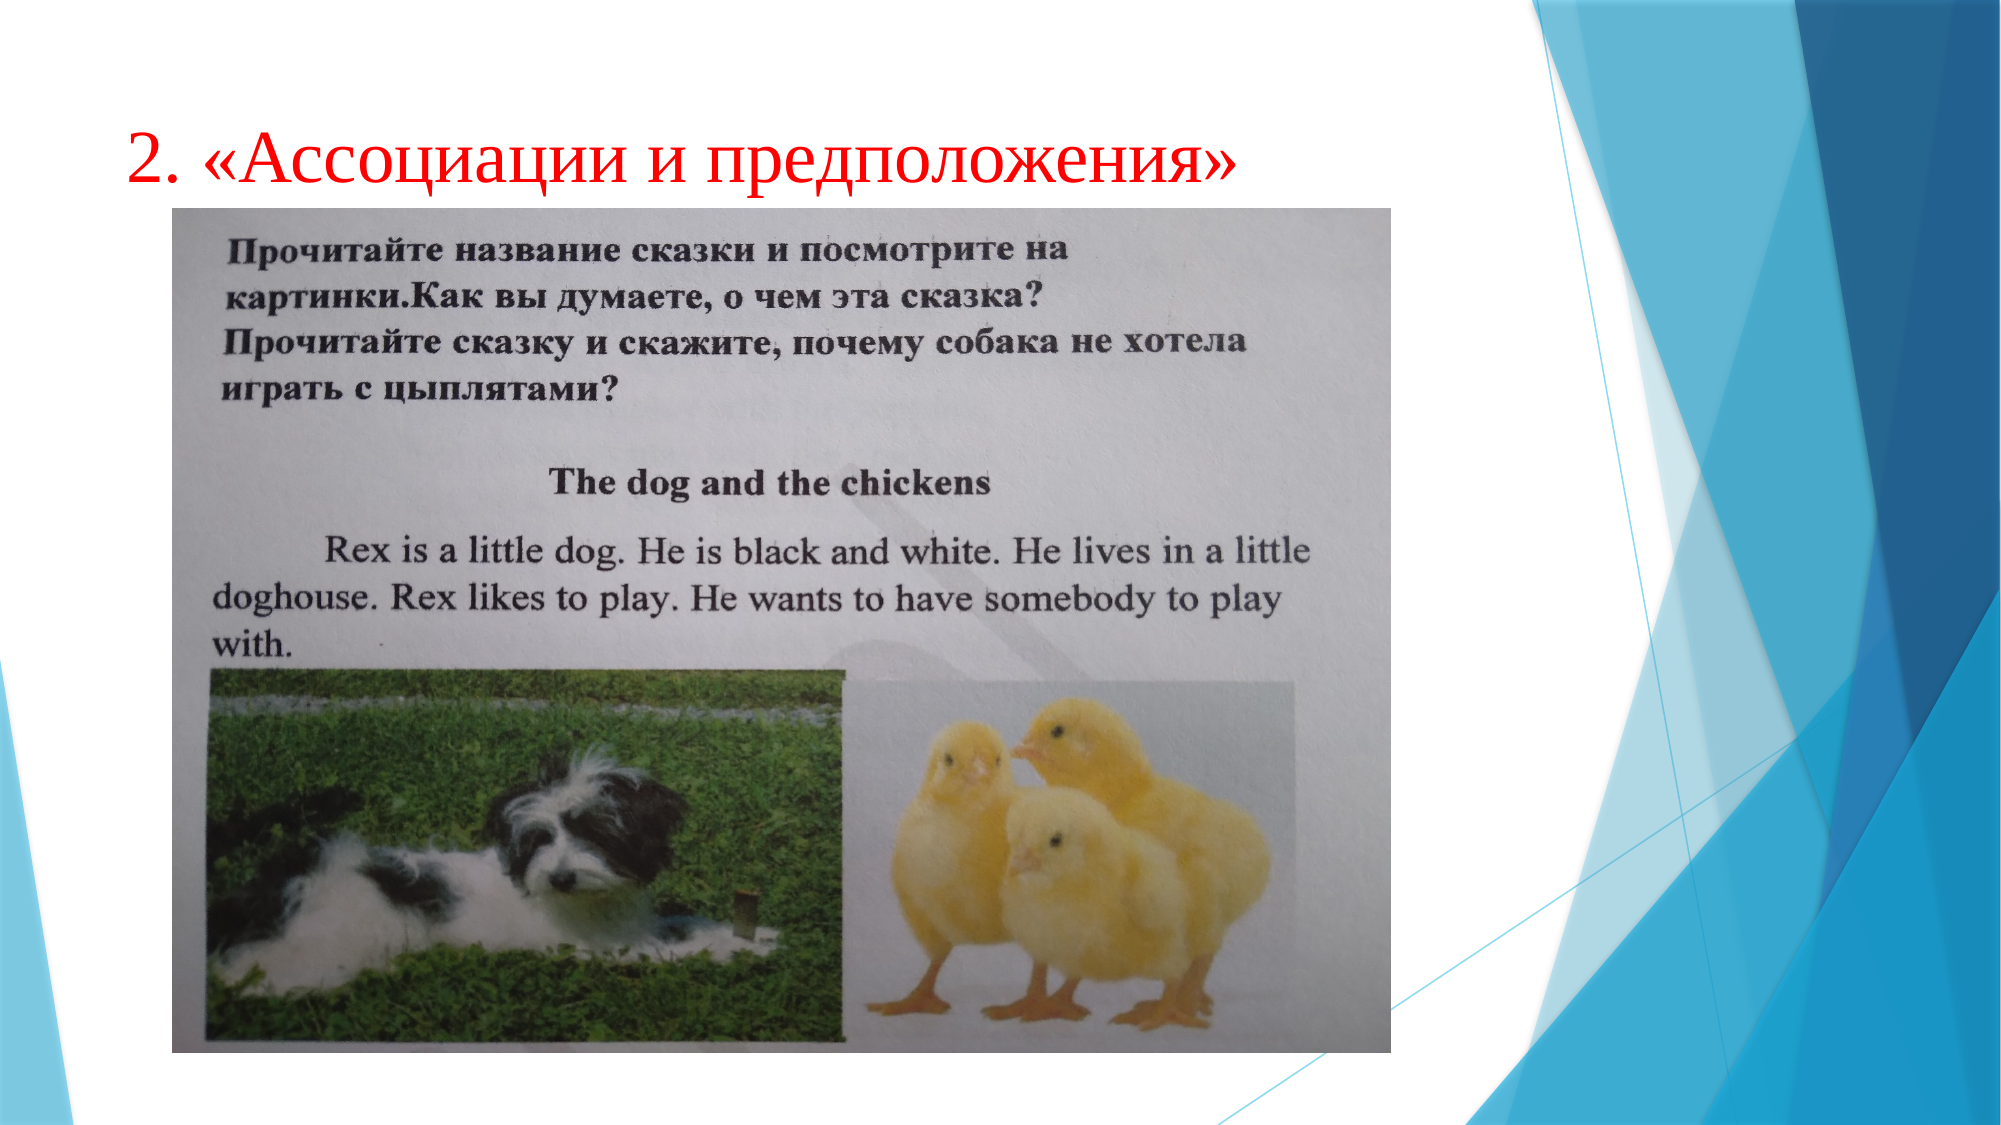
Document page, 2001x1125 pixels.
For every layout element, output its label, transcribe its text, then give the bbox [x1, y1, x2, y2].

title 2. «Ассоциации и предположения» [111, 99, 1522, 317]
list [171, 207, 1391, 1053]
